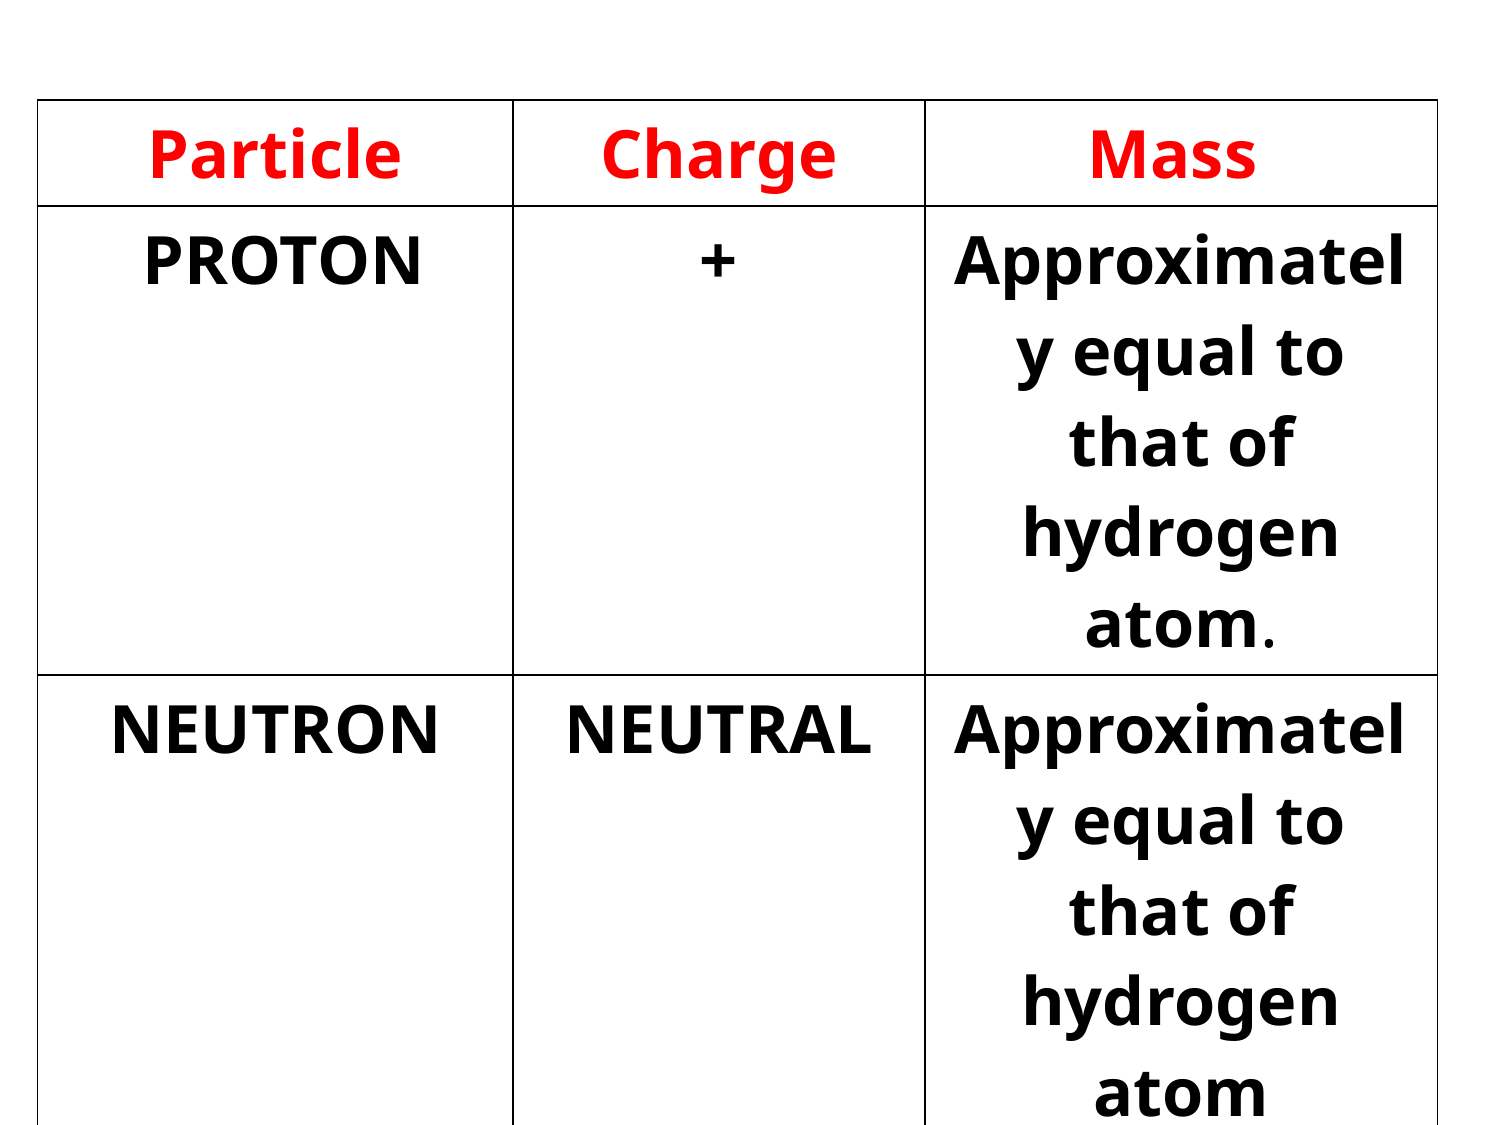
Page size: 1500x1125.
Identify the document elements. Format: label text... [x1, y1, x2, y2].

table_header Charge [514, 101, 924, 205]
table_cell NEUTRON [38, 676, 512, 1125]
table_cell NEUTRAL [514, 676, 924, 1125]
table_cell Approximately equal to that of hydrogen atom. [926, 207, 1437, 674]
table_cell PROTON [38, 207, 512, 674]
table_header Mass [926, 101, 1437, 205]
table_cell + [514, 207, 924, 674]
table_header Particle [38, 101, 512, 205]
table_cell Approximately equal to that of hydrogen atom [926, 676, 1437, 1125]
